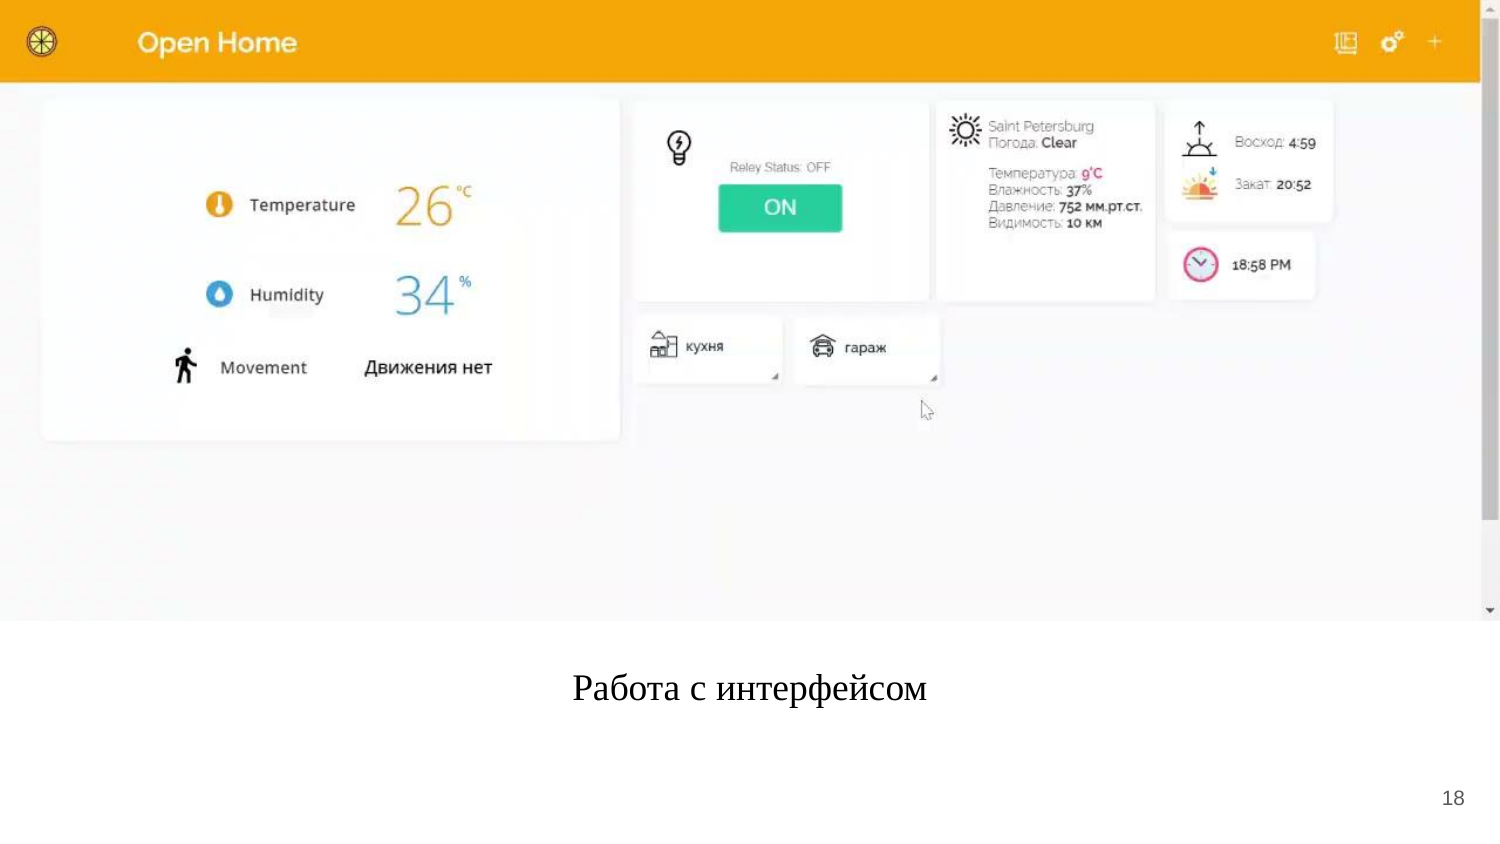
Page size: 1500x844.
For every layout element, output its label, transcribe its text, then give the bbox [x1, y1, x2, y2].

slide_number ‹#› [1389, 764, 1480, 830]
list Работа с интерфейсом [51, 641, 1449, 750]
picture [0, 0, 1500, 622]
